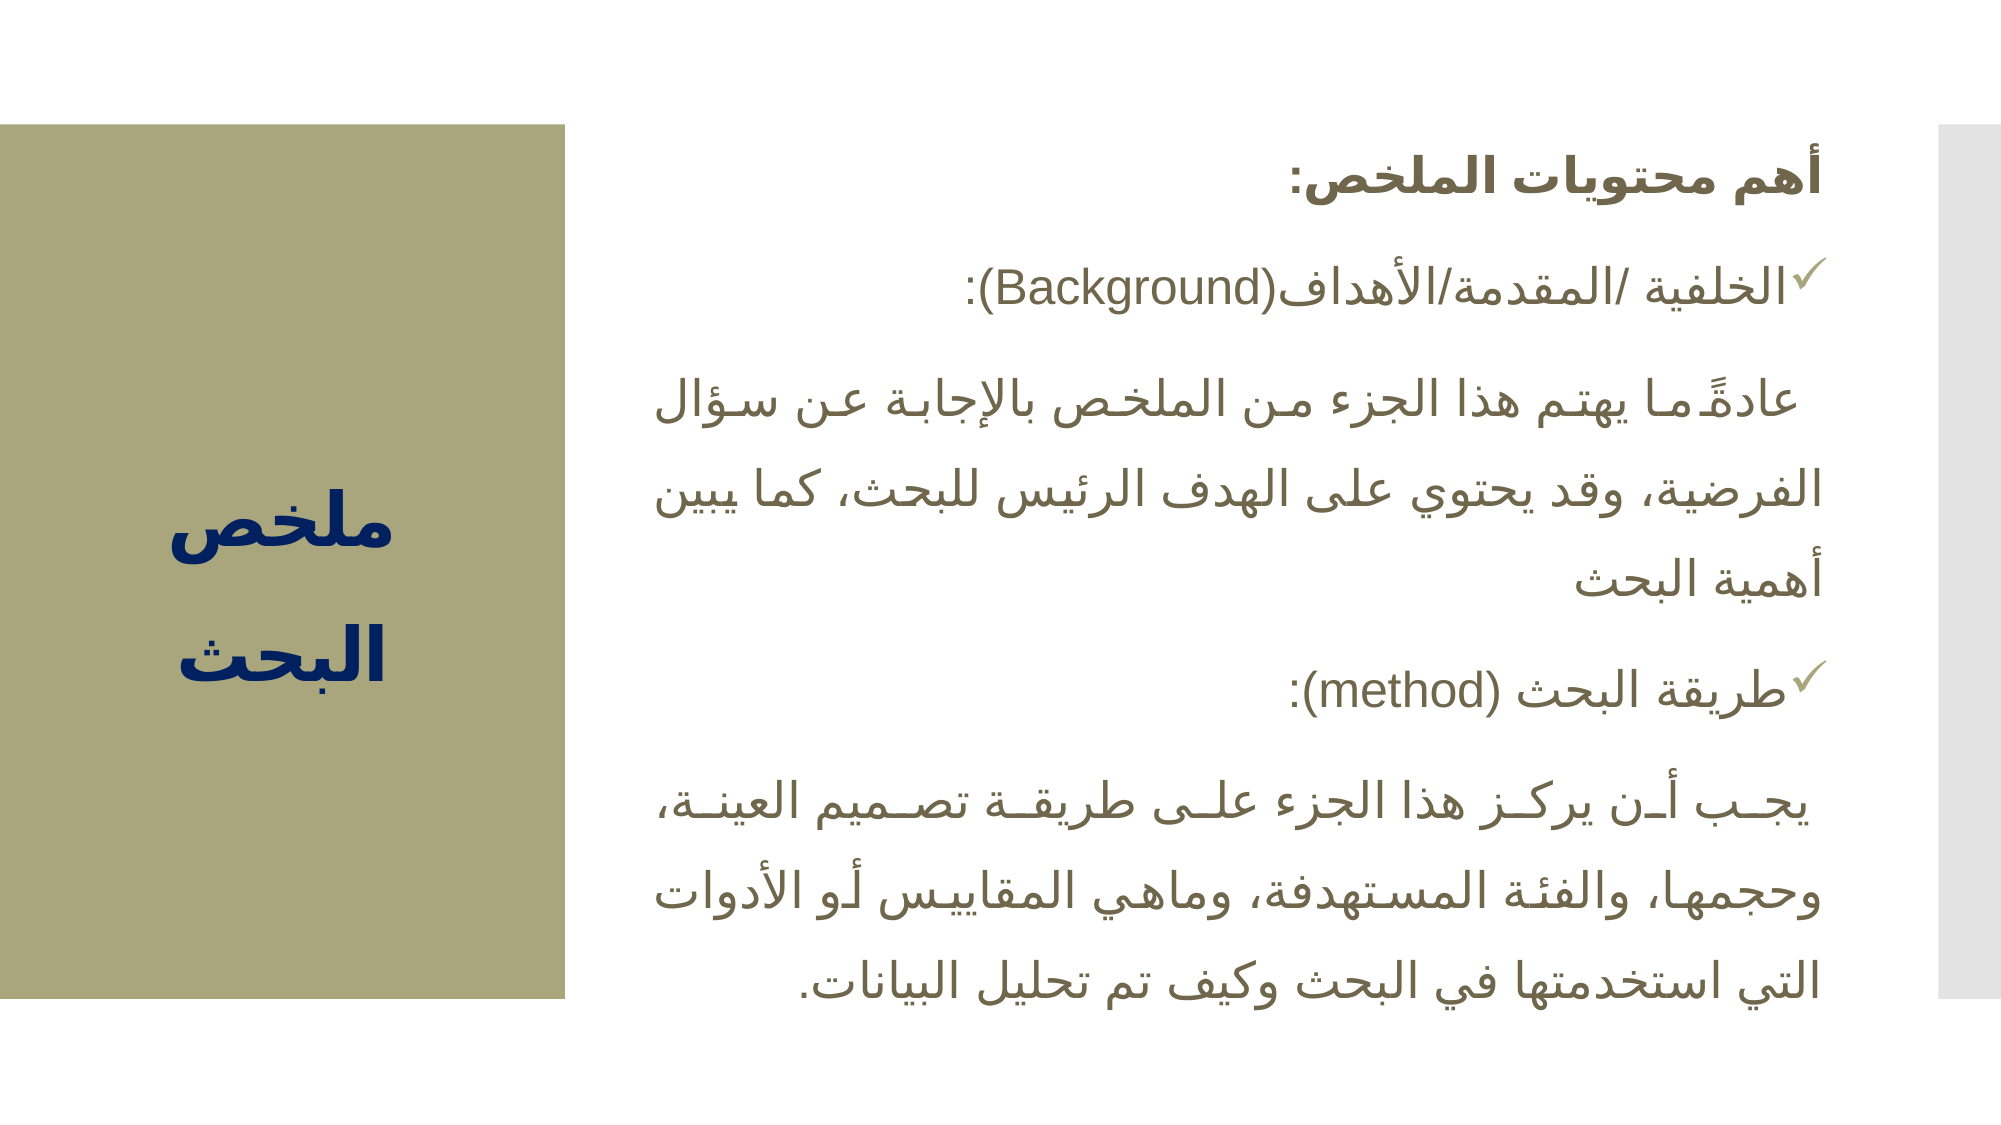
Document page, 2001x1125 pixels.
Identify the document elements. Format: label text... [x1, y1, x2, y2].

title ملخص البحث [41, 184, 525, 940]
list أهم محتويات الملخص: الخلفية /المقدمة/الأهداف(Background): عادةً ما يهتم هذا الجزء من الملخص بالإجابة عن سؤال الفرضية، وقد يحتوي على الهدف الرئيس للبحث، كما يبين أهمية البحث طريقة البحث (method): يجب أن يركز هذا الجزء على طريقة تصميم العينة، وحجمها، والفئة المستهدفة، وماهي المقاييس أو الأدوات التي استخدمتها في البحث وكيف تم تحليل البيانات. [639, 105, 1840, 1018]
